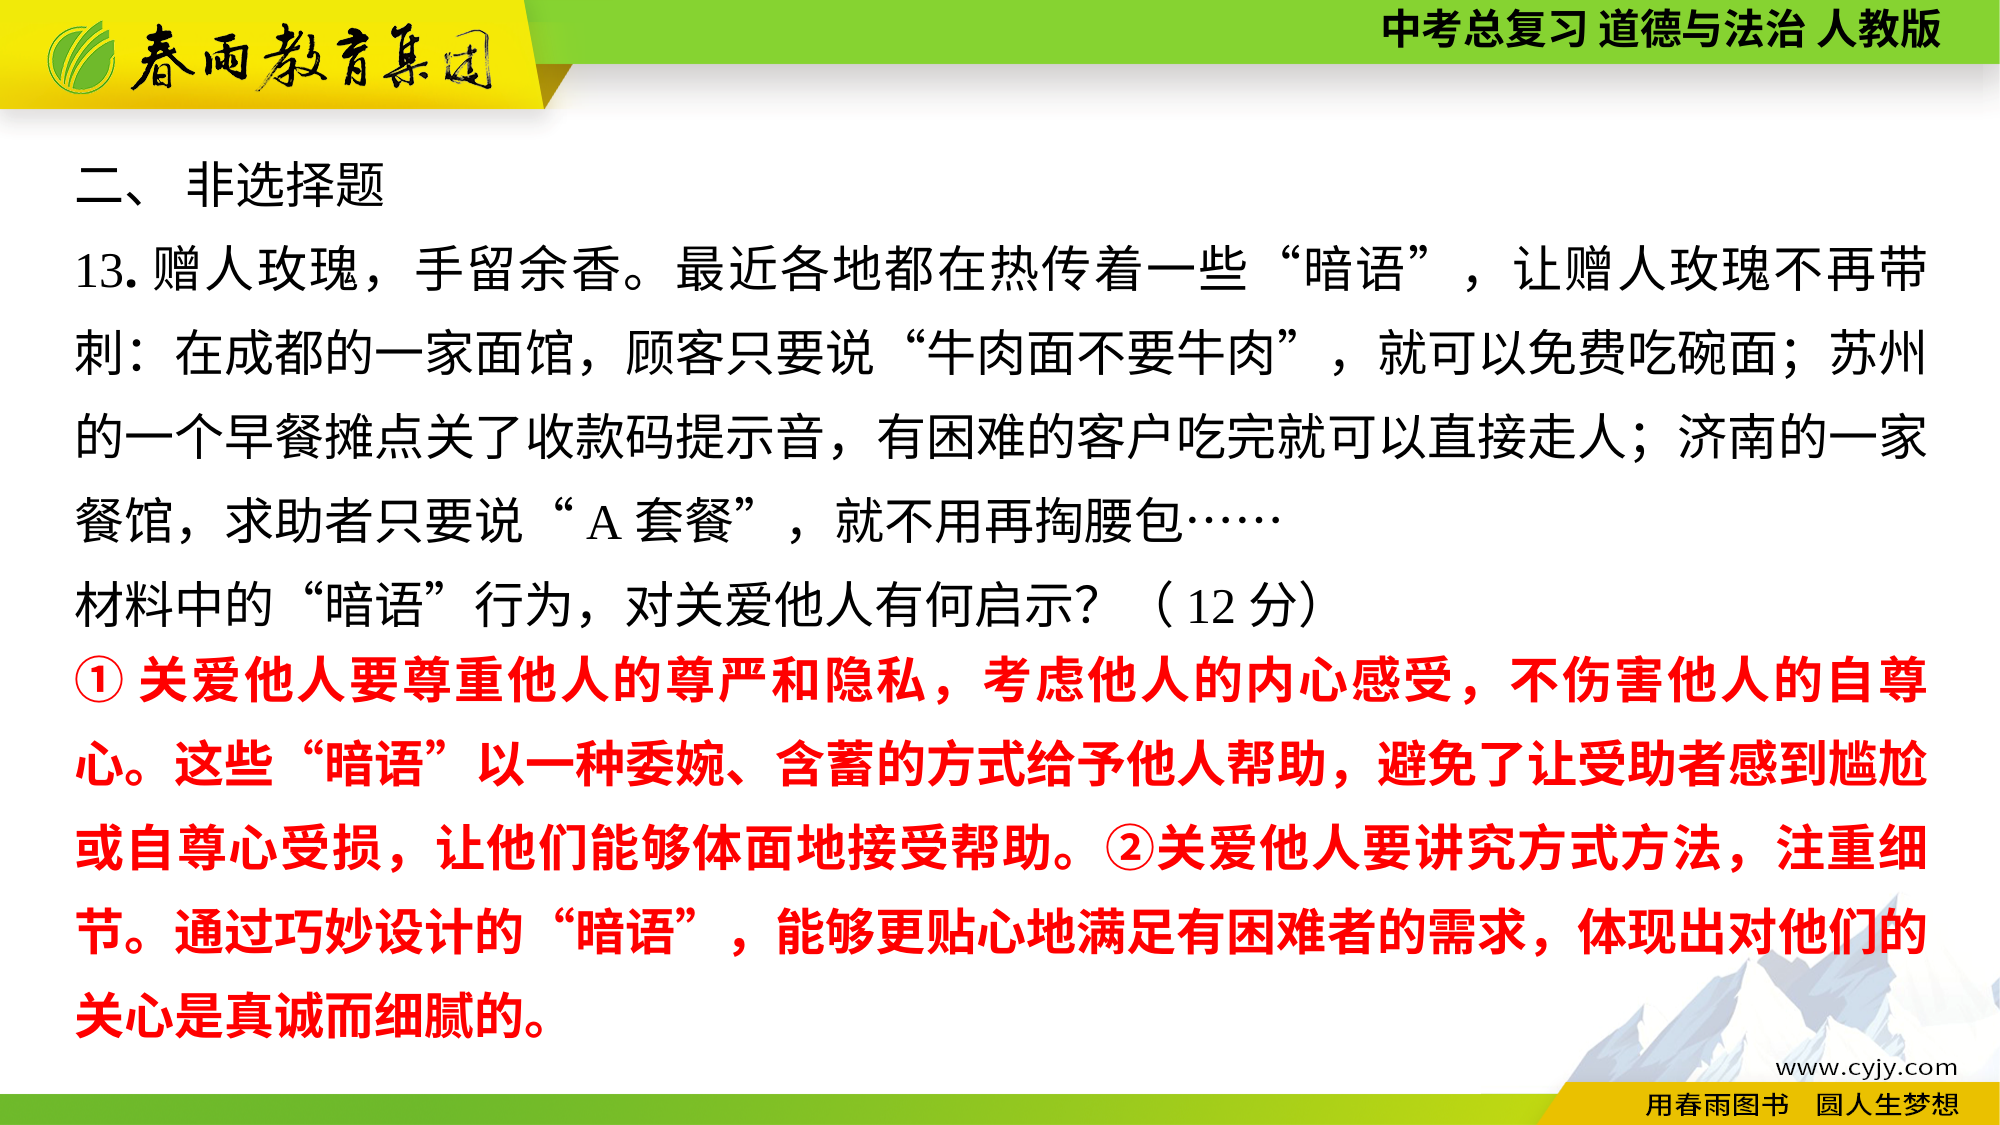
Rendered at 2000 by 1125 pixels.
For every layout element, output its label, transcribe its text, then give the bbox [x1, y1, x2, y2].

picture [0, 0, 2000, 1125]
list 二、 非选择题 13.赠人玫瑰，手留余香。最近各地都在热传着一些“暗语”，让赠人玫瑰不再带刺：在成都的一家面馆，顾客只要说“牛肉面不要牛肉”，就可以免费吃碗面；苏州的一个早餐摊点关了收款码提示音，有困难的客户吃完就可以直接走人；济南的一家餐馆，求助者只要说“A套餐”，就不用再掏腰包…… 材料中的“暗语”行为，对关爱他人有何启示？（12分） [59, 122, 1944, 617]
text_box ①关爱他人要尊重他人的尊严和隐私，考虑他人的内心感受，不伤害他人的自尊心。这些“暗语”以一种委婉、含蓄的方式给予他人帮助，避免了让受助者感到尴尬或自尊心受损，让他们能够体面地接受帮助。②关爱他人要讲究方式方法，注重细节。通过巧妙设计的“暗语”，能够更贴心地满足有困难者的需求，体现出对他们的关心是真诚而细腻的。 [59, 617, 1944, 1053]
